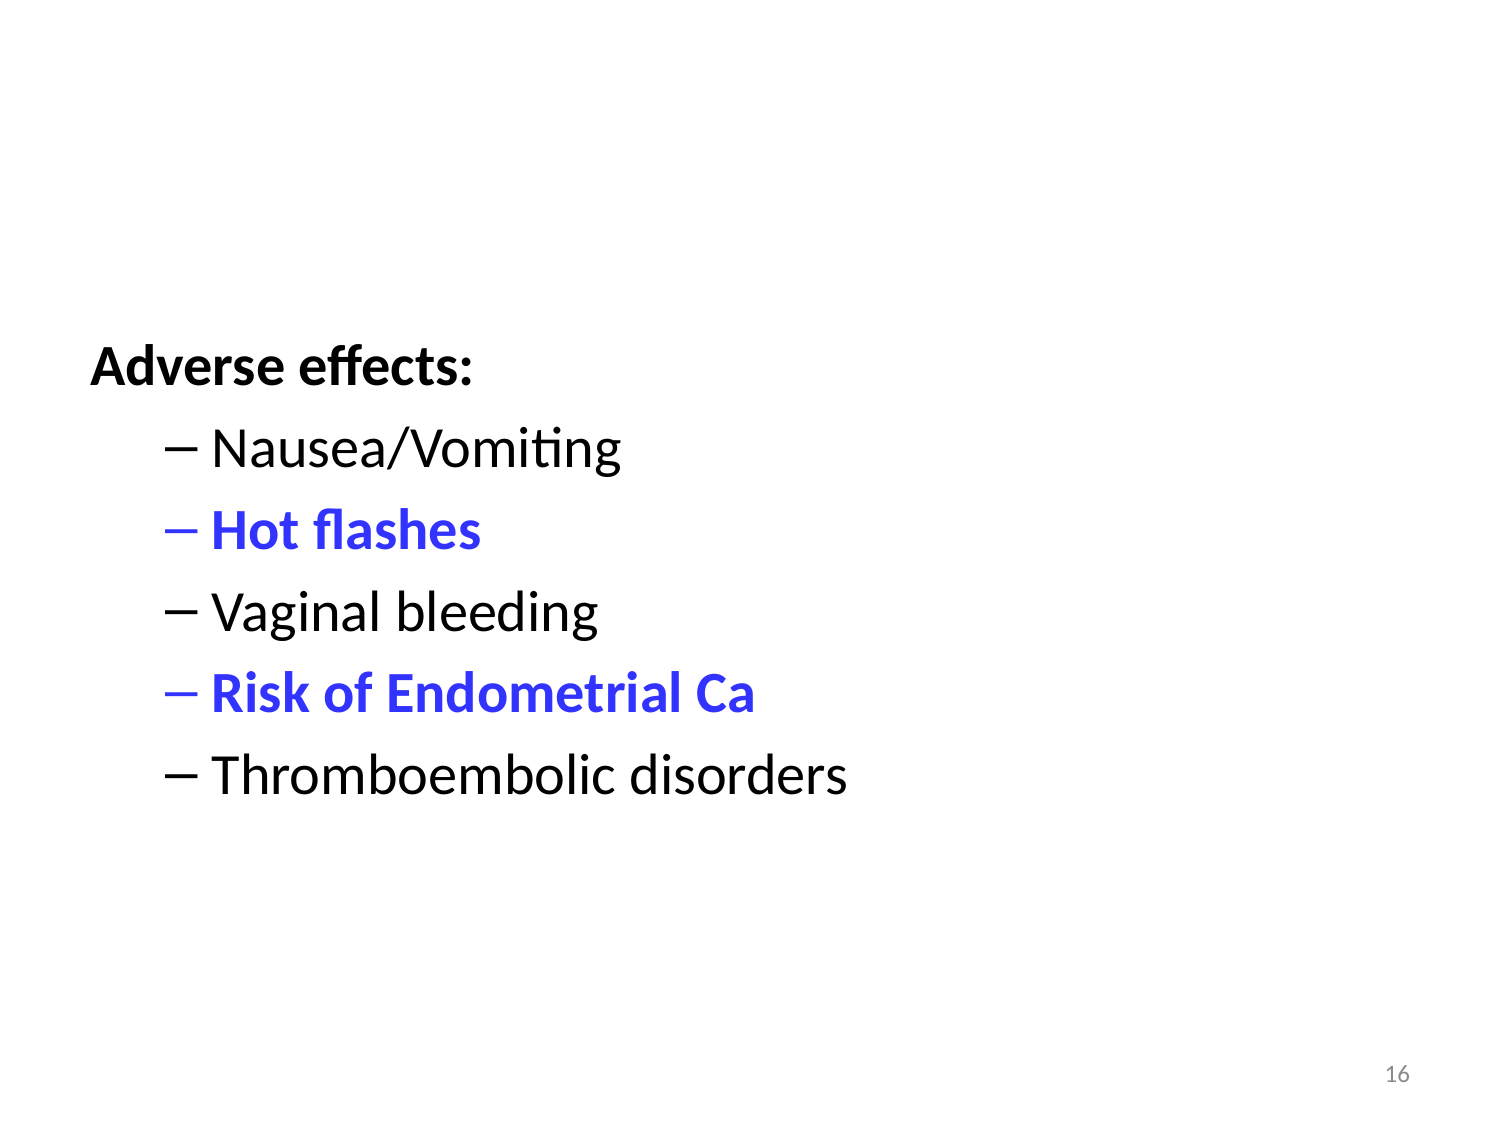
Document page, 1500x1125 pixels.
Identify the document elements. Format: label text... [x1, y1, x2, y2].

slide_number 16 [1074, 1063, 1425, 1103]
list Adverse effects: Nausea/Vomiting Hot flashes Vaginal bleeding Risk of Endometrial Ca Thromboembolic disorders [75, 320, 1425, 1063]
